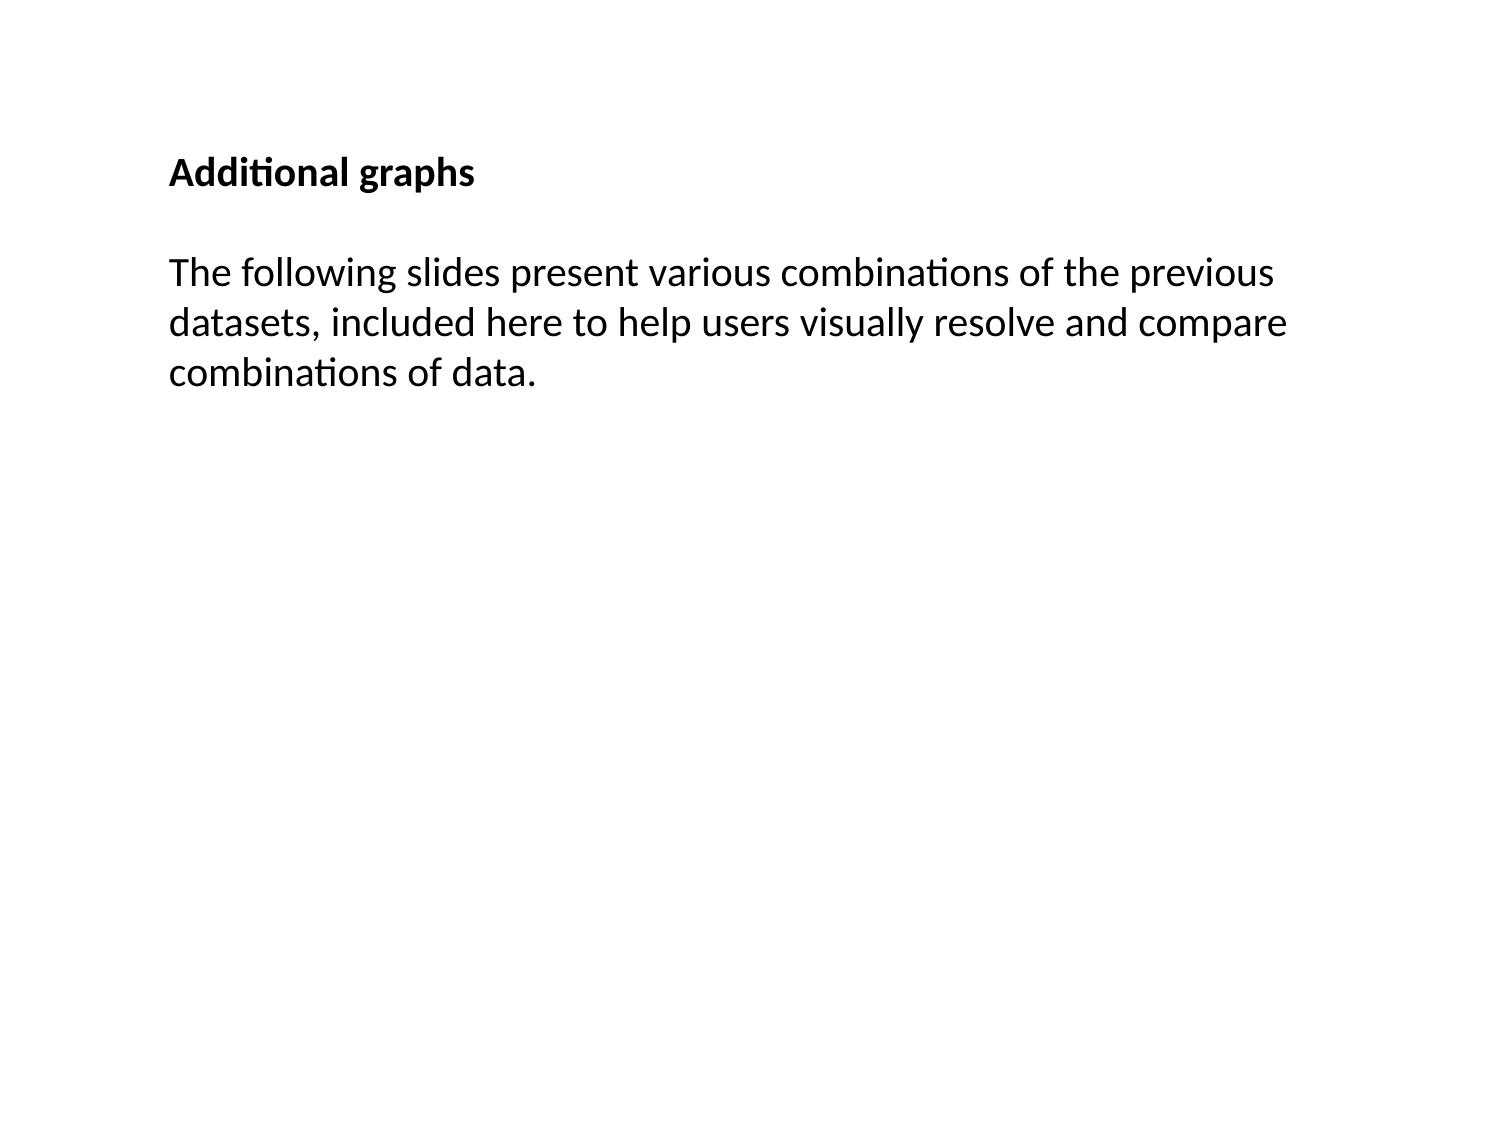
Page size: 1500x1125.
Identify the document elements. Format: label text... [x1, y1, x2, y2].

text_box Additional graphs The following slides present various combinations of the previous datasets, included here to help users visually resolve and compare combinations of data. [154, 137, 1355, 403]
